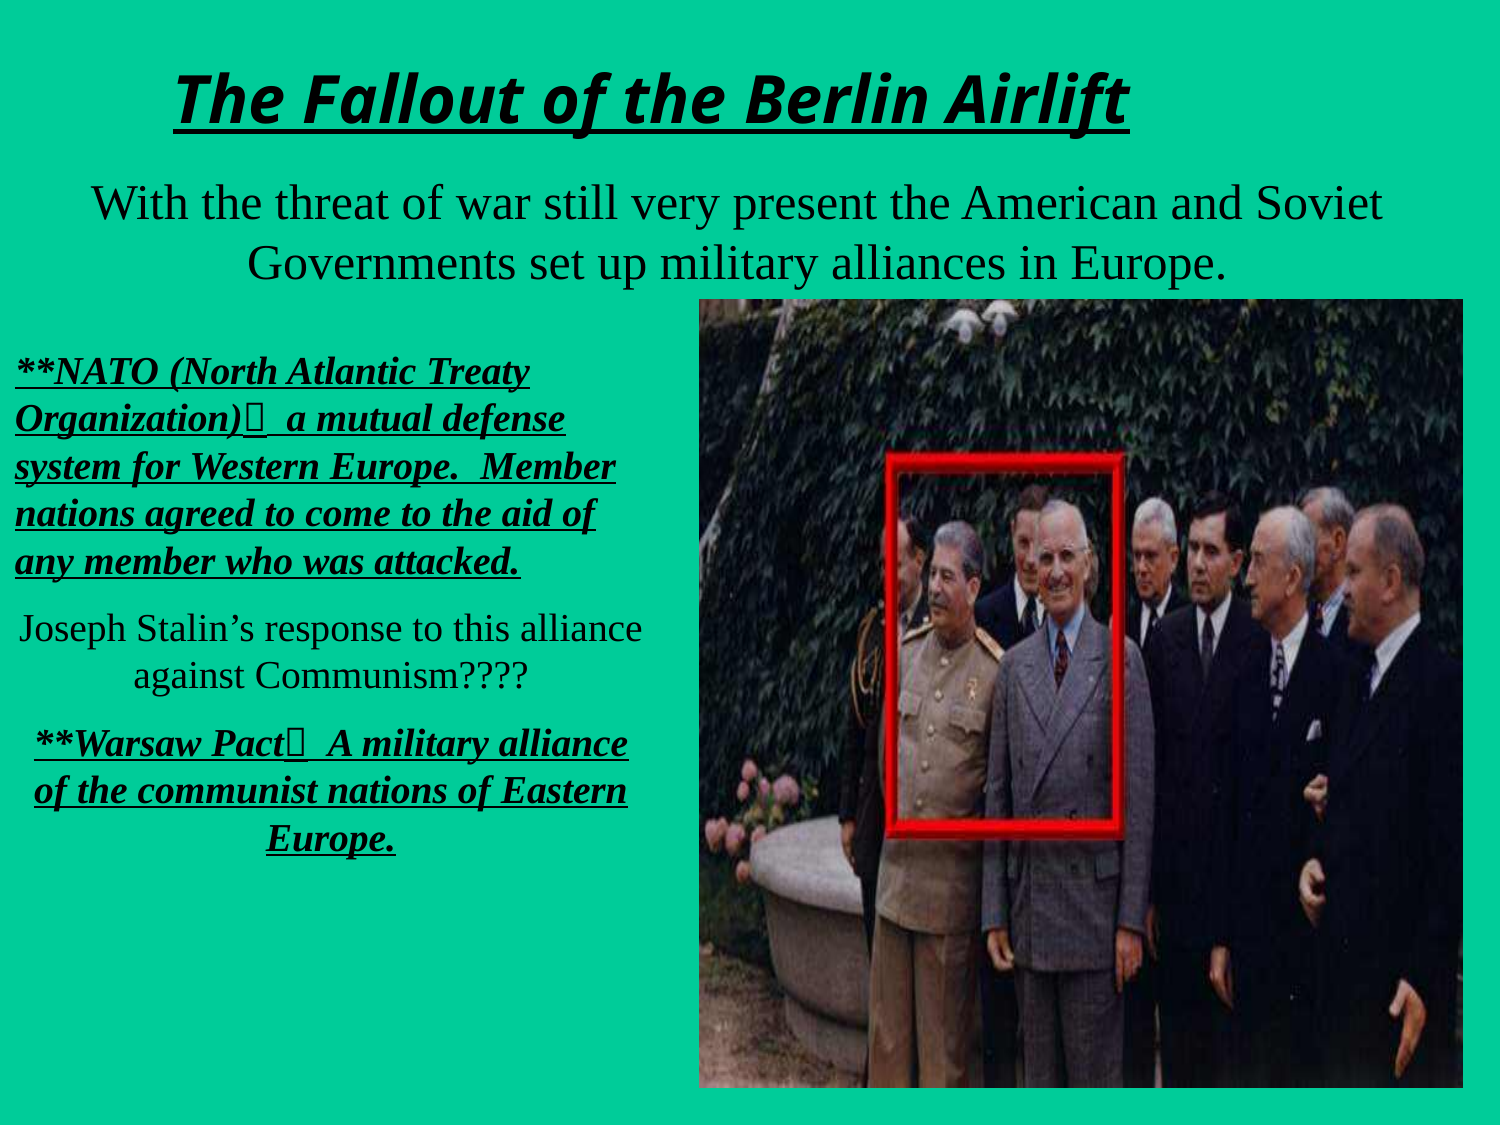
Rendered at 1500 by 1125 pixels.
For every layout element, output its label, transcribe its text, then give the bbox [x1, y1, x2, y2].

text_box The Fallout of the Berlin Airlift [37, 49, 1463, 145]
text_box With the threat of war still very present the American and Soviet Governments set up military alliances in Europe. [37, 162, 1438, 298]
text_box **NATO (North Atlantic Treaty Organization) a mutual defense system for Western Europe. Member nations agreed to come to the aid of any member who was attacked. Joseph Stalin’s response to this alliance against Communism???? **Warsaw Pact A military alliance of the communist nations of Eastern Europe. [0, 337, 663, 867]
picture [699, 299, 1463, 1088]
